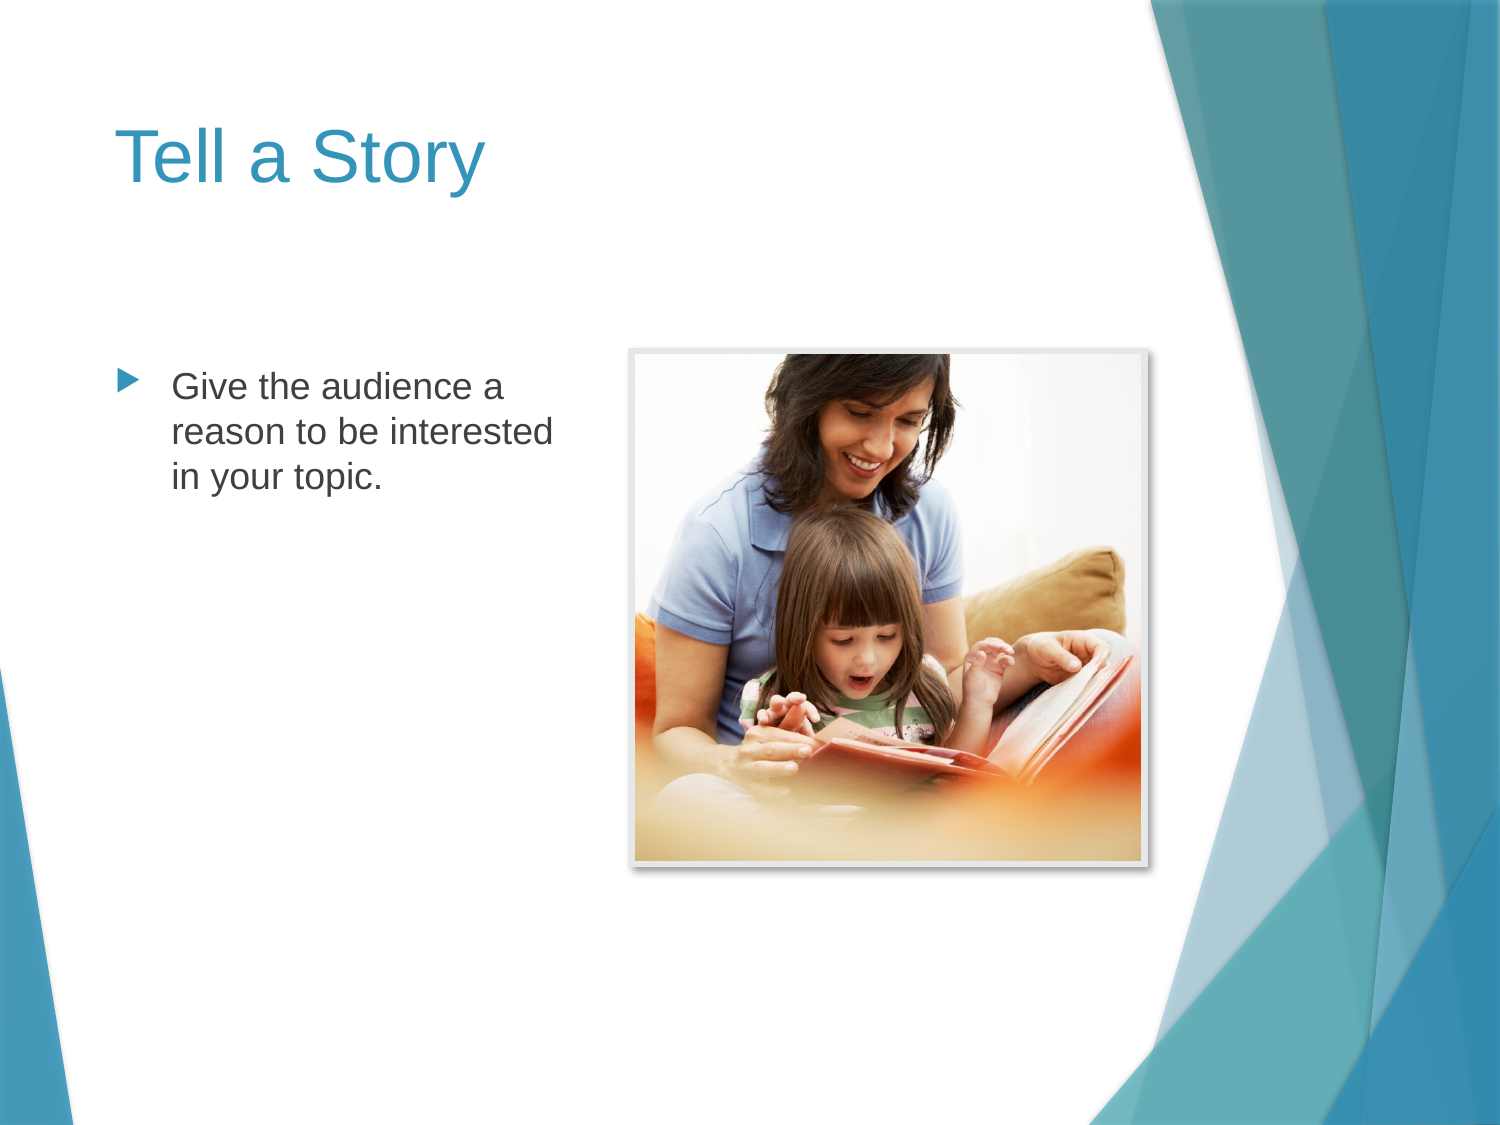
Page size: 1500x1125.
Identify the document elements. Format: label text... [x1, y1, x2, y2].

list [634, 353, 1142, 862]
list Give the audience a reason to be interested in your topic. [99, 354, 607, 992]
title Tell a Story [99, 99, 1142, 317]
